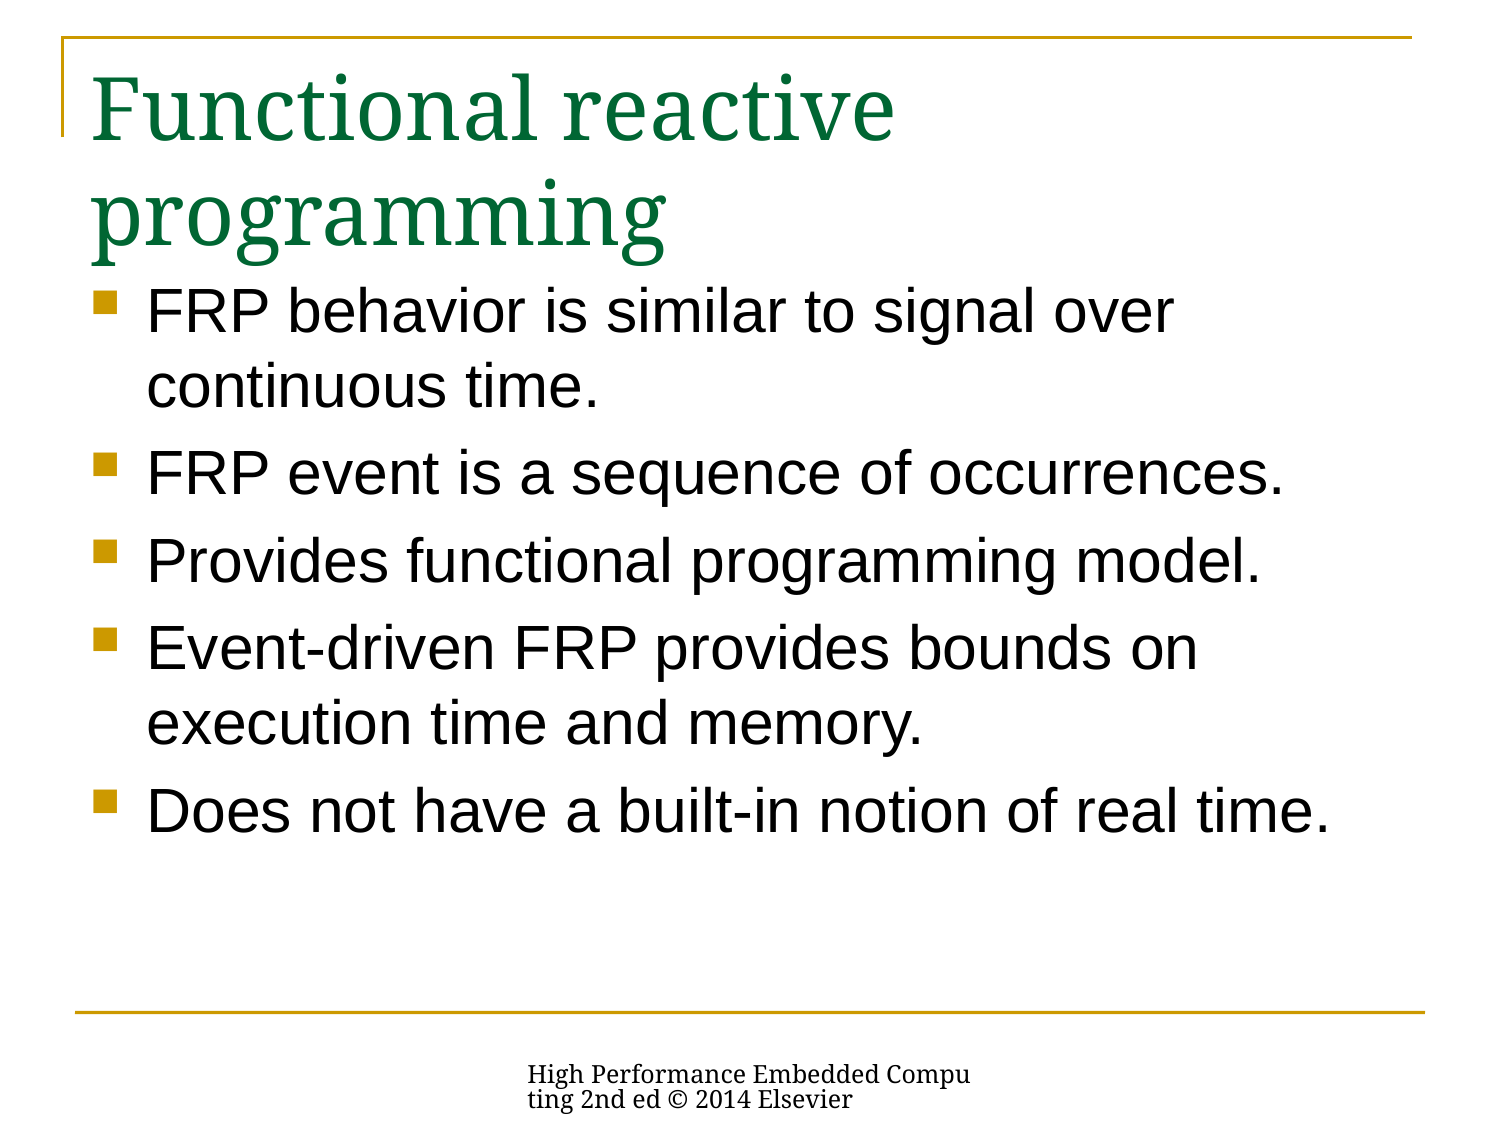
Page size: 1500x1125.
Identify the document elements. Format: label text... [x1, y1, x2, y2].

list FRP behavior is similar to signal over continuous time. FRP event is a sequence of occurrences. Provides functional programming model. Event-driven FRP provides bounds on execution time and memory. Does not have a built-in notion of real time. [75, 262, 1425, 1006]
footer High Performance Embedded Computing 2nd ed © 2014 Elsevier [512, 1025, 988, 1100]
title Functional reactive programming [75, 45, 1425, 233]
